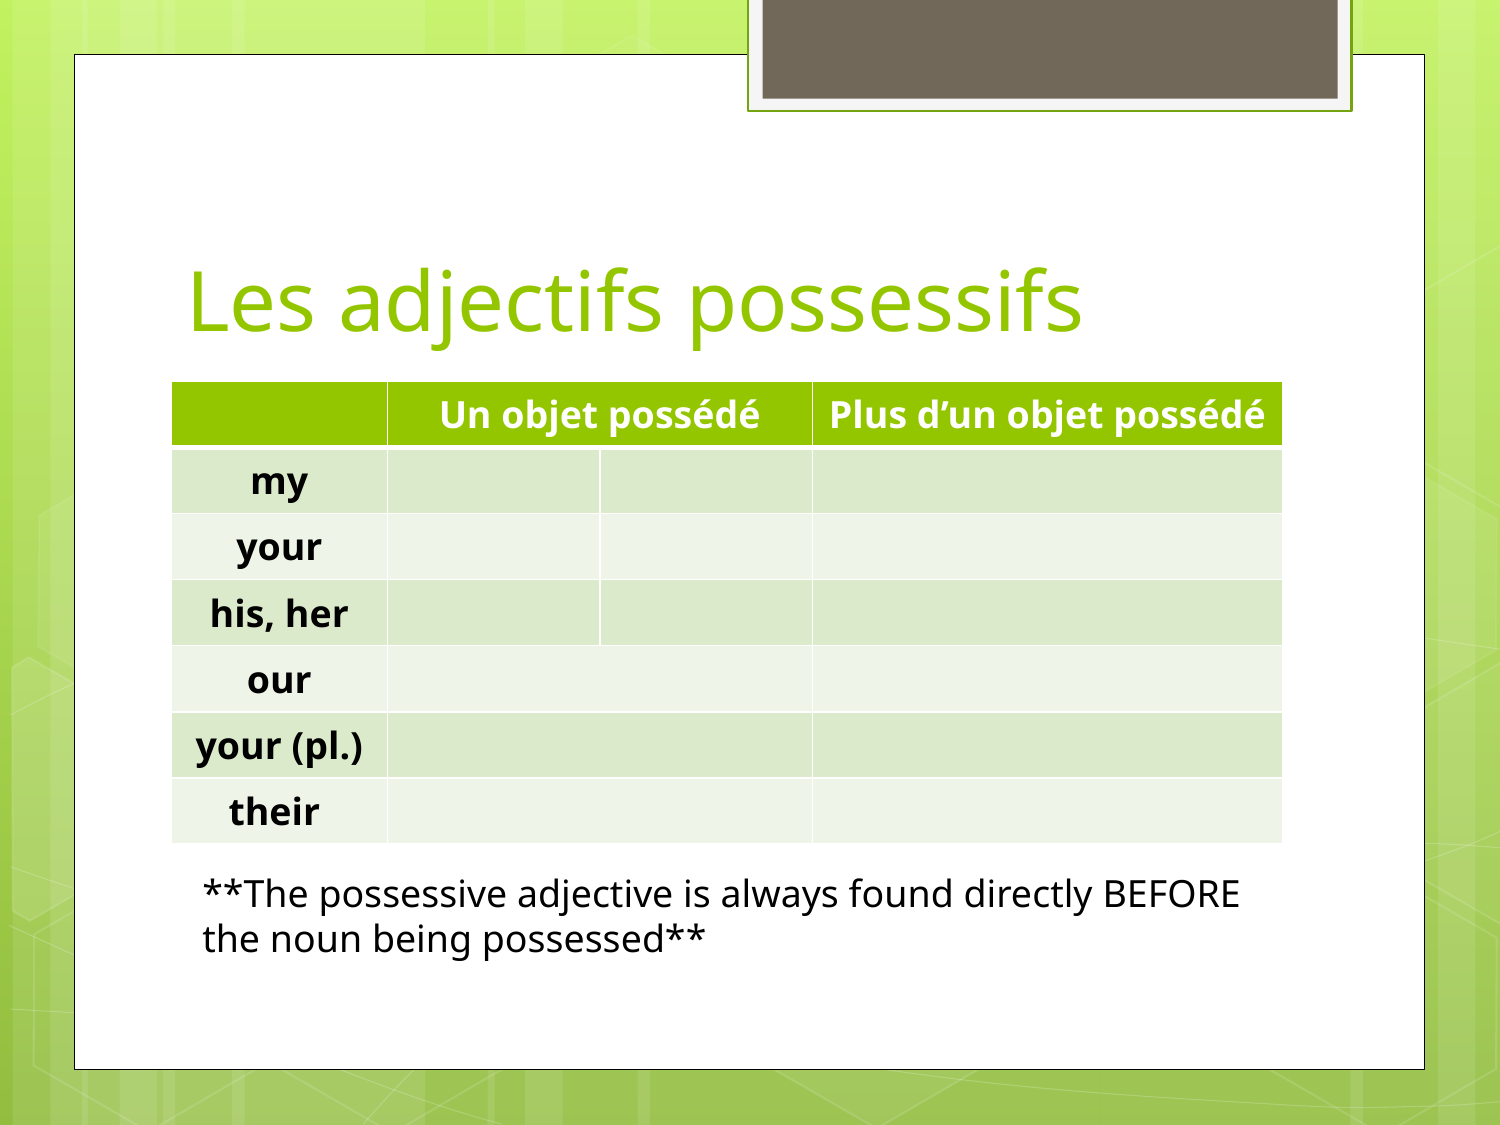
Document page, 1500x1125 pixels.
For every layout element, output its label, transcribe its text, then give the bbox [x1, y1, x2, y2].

title Les adjectifs possessifs [171, 168, 1324, 357]
table_cell [388, 514, 599, 579]
table_cell [601, 580, 812, 645]
table_cell [388, 713, 812, 777]
table_cell [388, 580, 599, 645]
table_cell [813, 580, 1282, 645]
table_cell [388, 646, 812, 711]
table_cell [601, 450, 812, 513]
table_cell [813, 450, 1282, 513]
table_cell [601, 514, 812, 579]
table_header Plus d’un objet possédé [813, 382, 1282, 445]
table_cell [813, 646, 1282, 711]
text_box **The possessive adjective is always found directly BEFORE the noun being possessed** [187, 862, 1275, 968]
table_cell your (pl.) [172, 713, 387, 777]
table_header [172, 382, 387, 445]
table_cell [813, 779, 1282, 843]
table_cell [813, 713, 1282, 777]
table_cell your [172, 514, 387, 579]
table_cell [388, 450, 599, 513]
table_cell [813, 514, 1282, 579]
table_cell my [172, 450, 387, 513]
table_cell their [172, 779, 387, 843]
table_cell his, her [172, 580, 387, 645]
table_header Un objet possédé [388, 382, 812, 445]
table_cell our [172, 646, 387, 711]
table_cell [388, 779, 812, 843]
